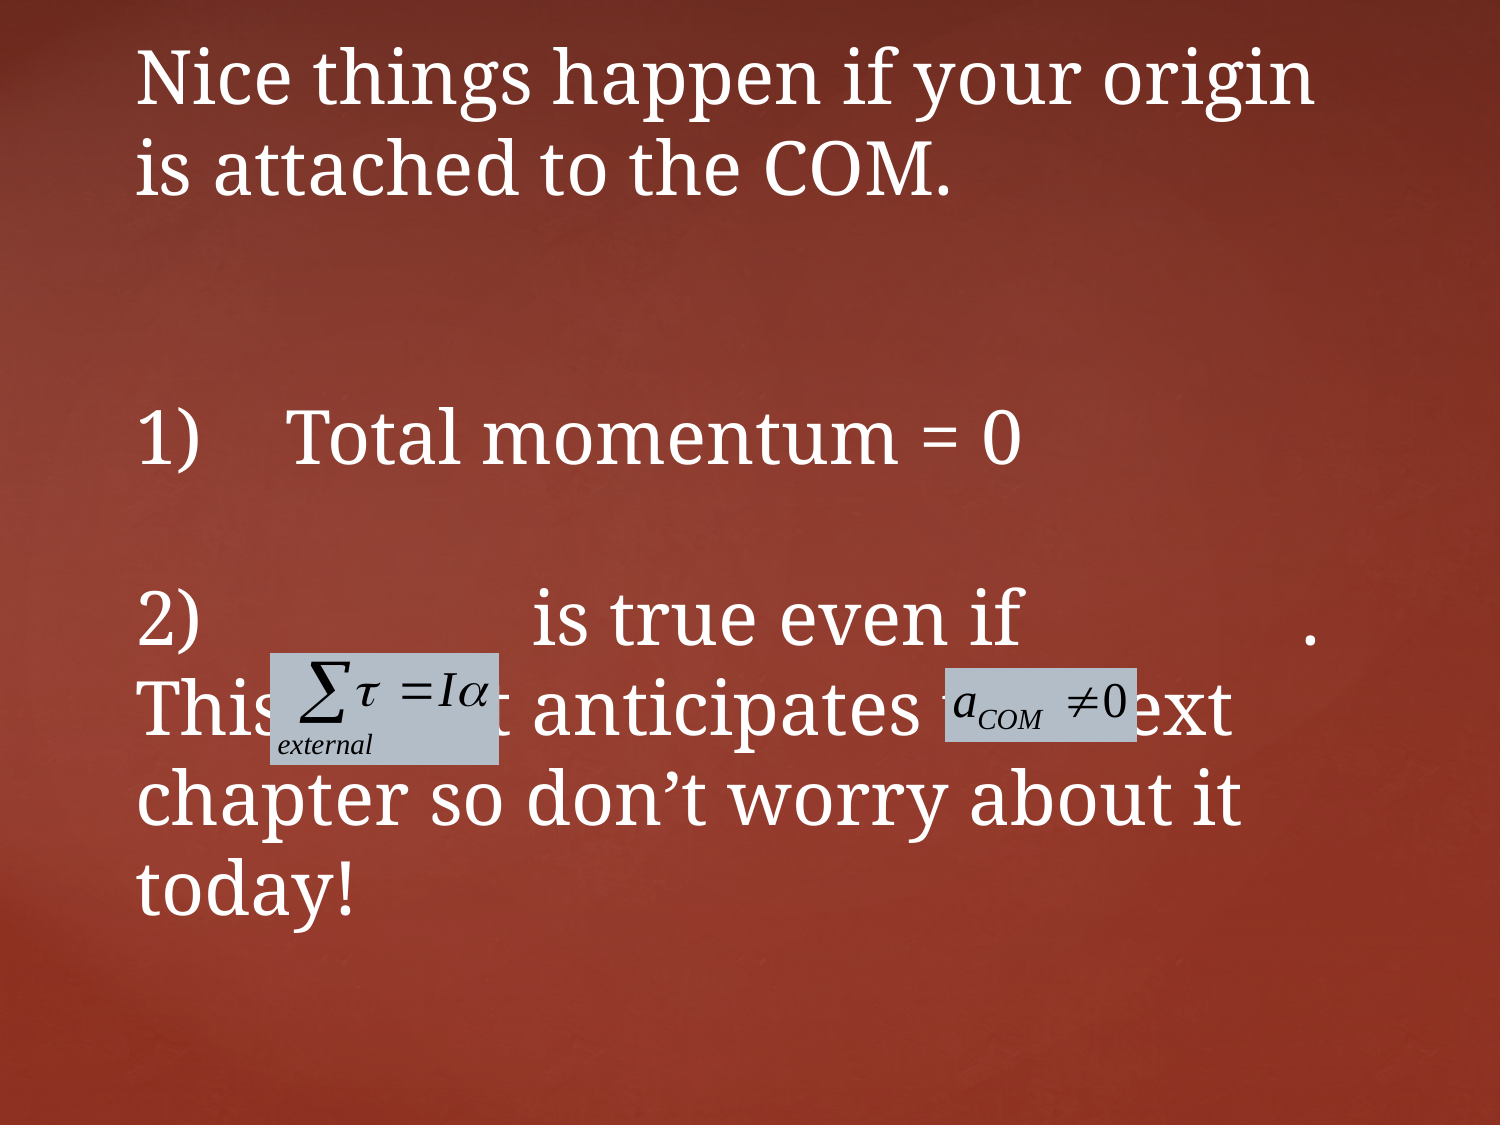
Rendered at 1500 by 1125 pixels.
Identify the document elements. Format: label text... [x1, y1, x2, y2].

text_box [944, 666, 1138, 743]
title Nice things happen if your origin is attached to the COM. 1) Total momentum = 0 2) is true even if . This result anticipates the next chapter so don’t worry about it today! [120, 97, 1358, 938]
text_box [269, 651, 500, 766]
